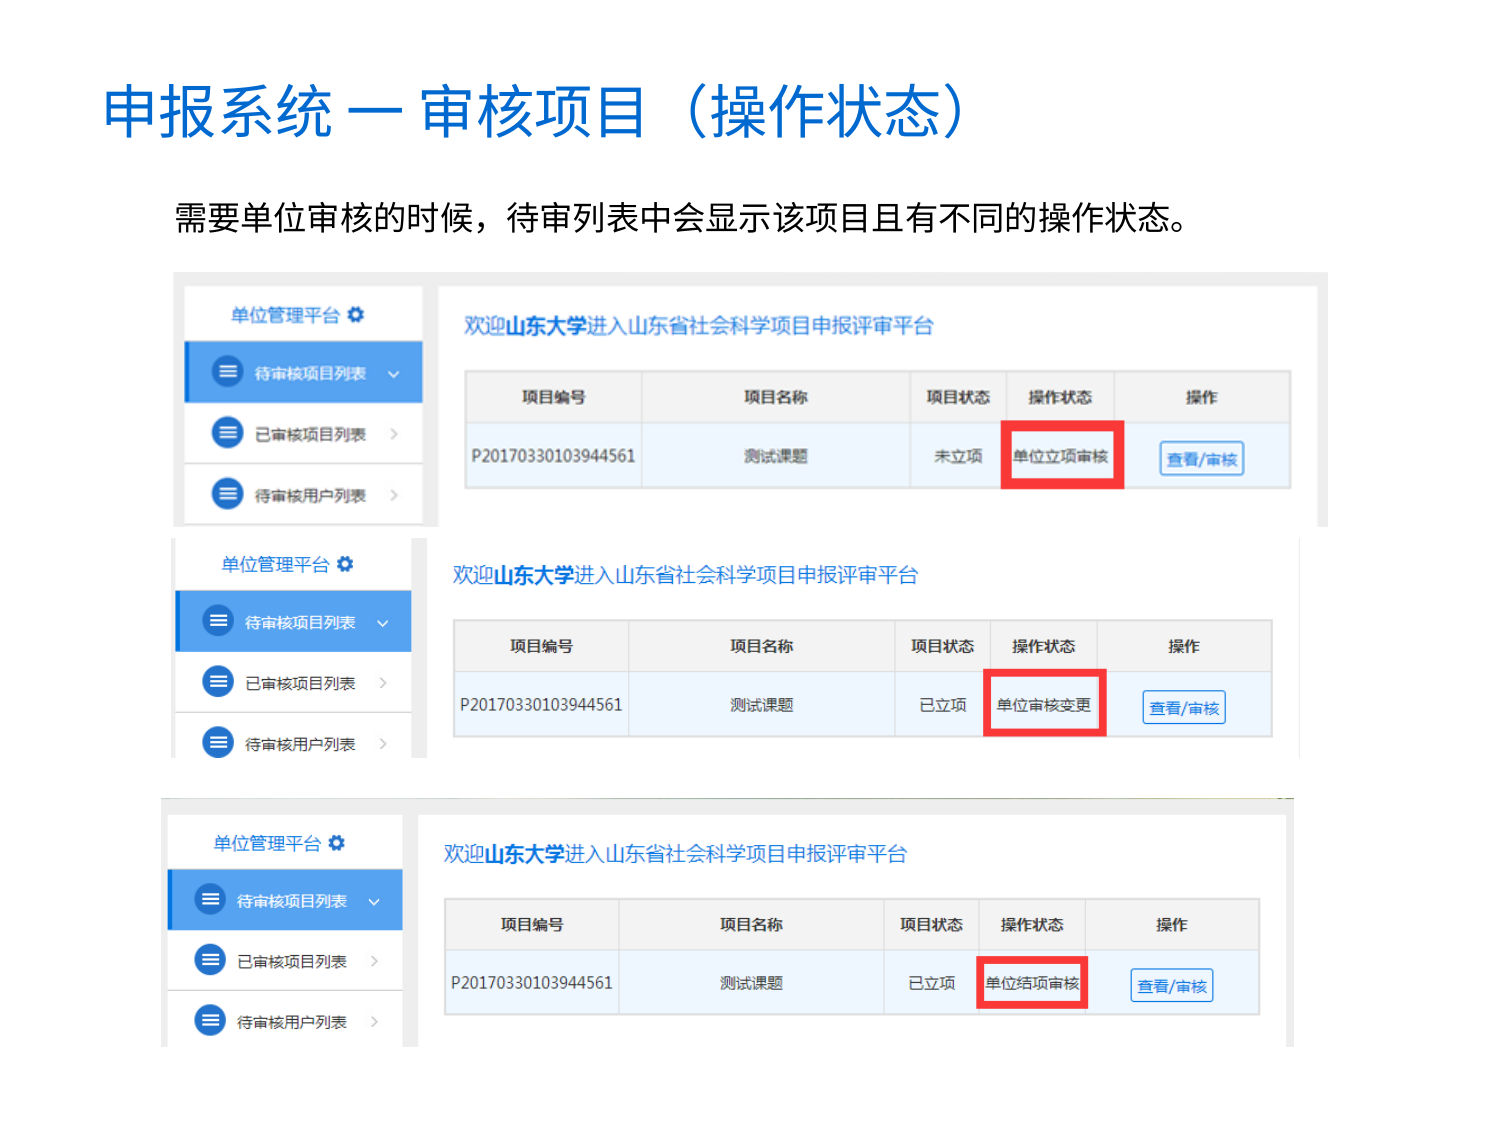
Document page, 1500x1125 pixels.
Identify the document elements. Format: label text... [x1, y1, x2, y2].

picture [172, 272, 1328, 528]
picture [170, 538, 1300, 758]
text_box 申报系统 一 审核项目（操作状态） [86, 67, 1016, 153]
text_box 需要单位审核的时候，待审列表中会显示该项目且有不同的操作状态。 [159, 189, 1329, 245]
picture [160, 798, 1294, 1048]
